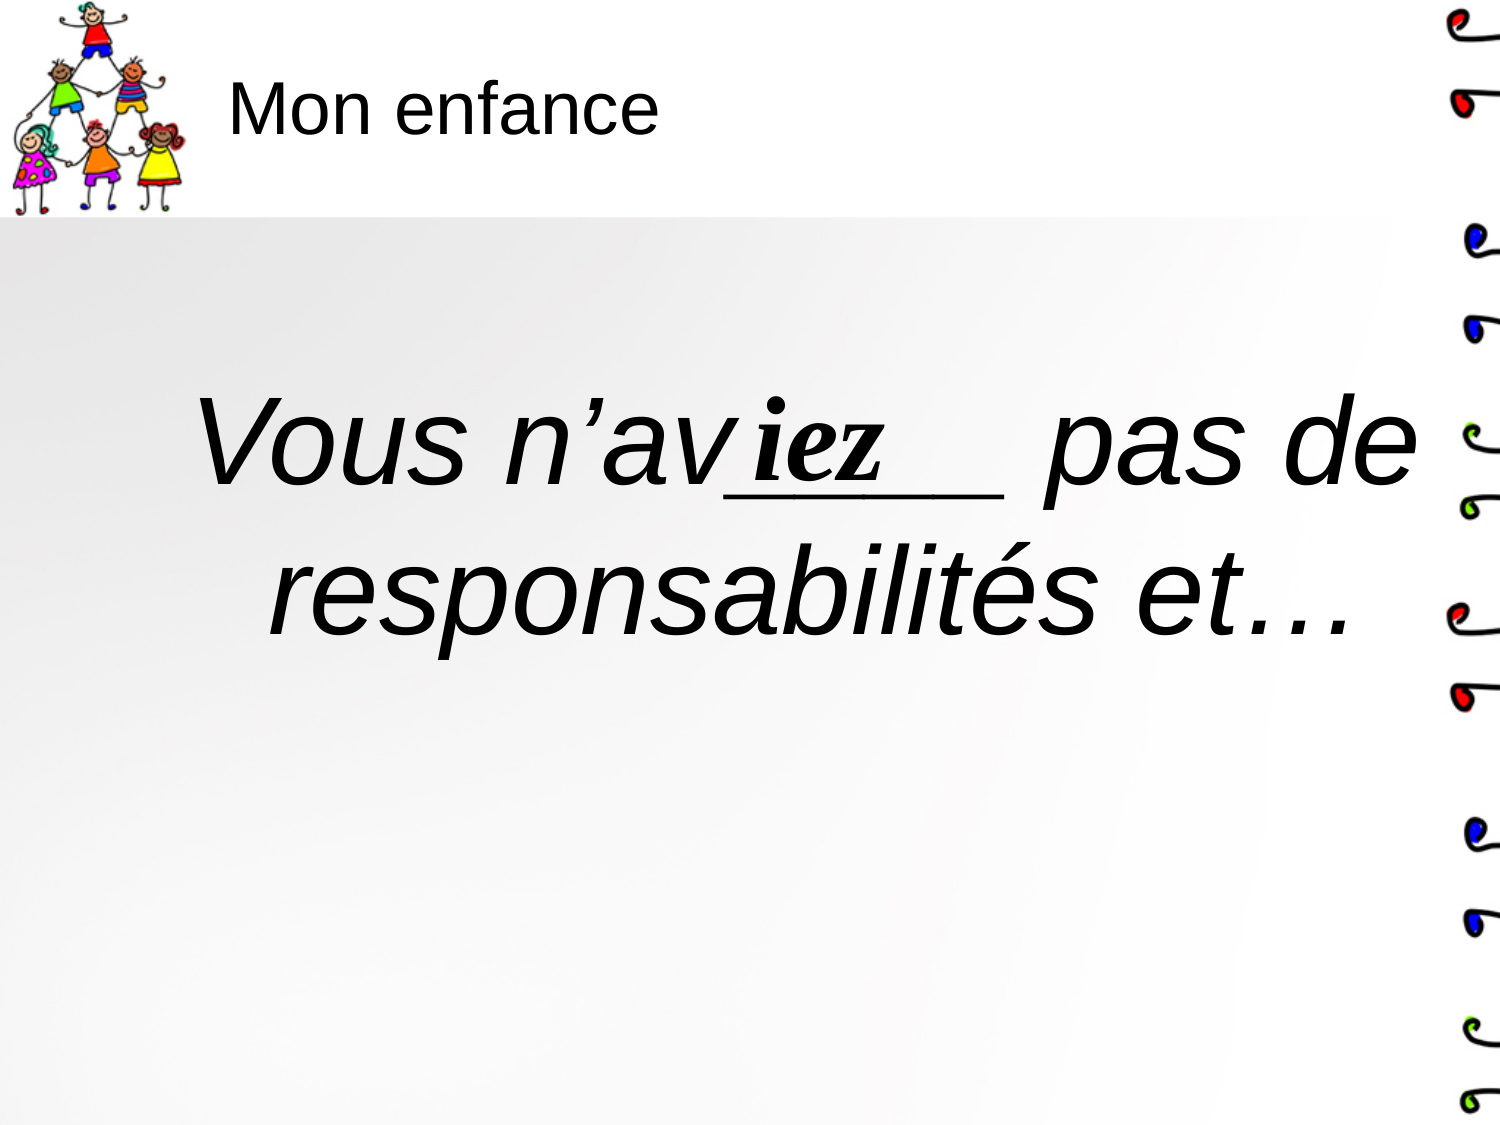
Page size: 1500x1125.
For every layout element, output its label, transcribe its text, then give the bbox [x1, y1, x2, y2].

text_box iez [737, 352, 1113, 550]
picture [0, 0, 1500, 1125]
title Mon enfance [212, 16, 1463, 192]
list Vous n’av____ pas de responsabilités et… [112, 352, 1500, 1125]
